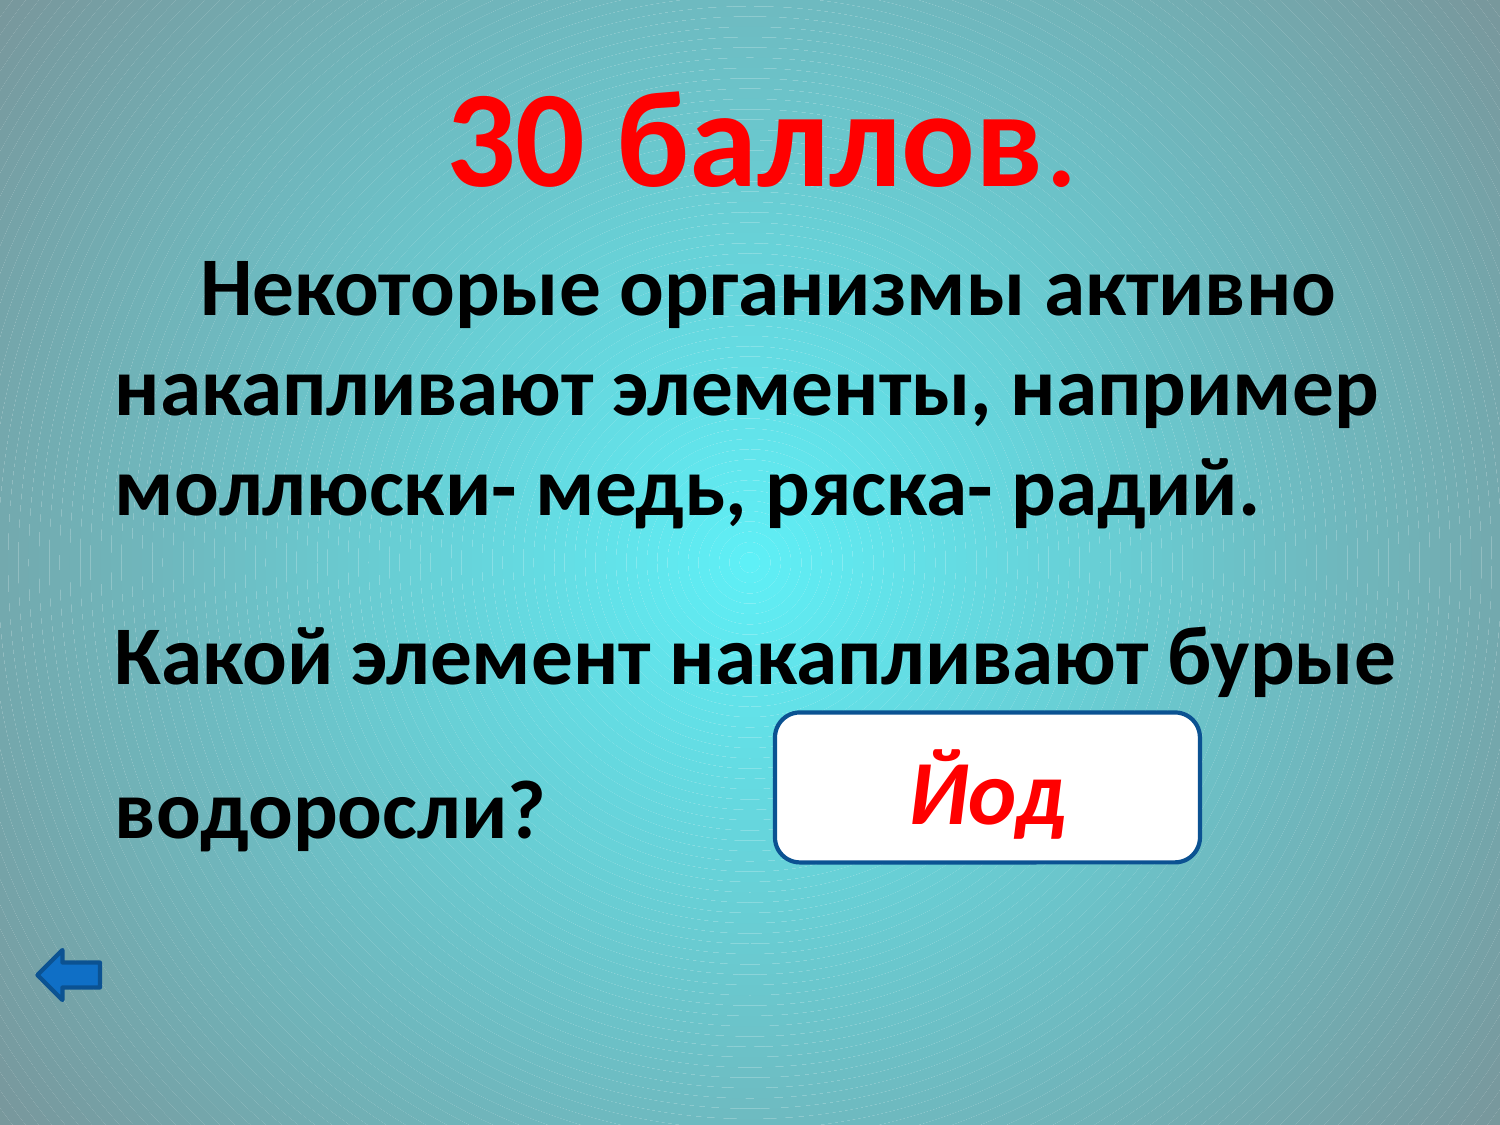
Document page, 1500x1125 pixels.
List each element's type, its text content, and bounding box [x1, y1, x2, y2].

title 30 баллов. [87, 37, 1438, 225]
list Некоторые организмы активно накапливают элементы, например моллюски- медь, ряска- радий. Какой элемент накапливают бурые водоросли? [99, 224, 1450, 800]
text_box Йод [772, 710, 1203, 865]
text_box [35, 948, 103, 1002]
